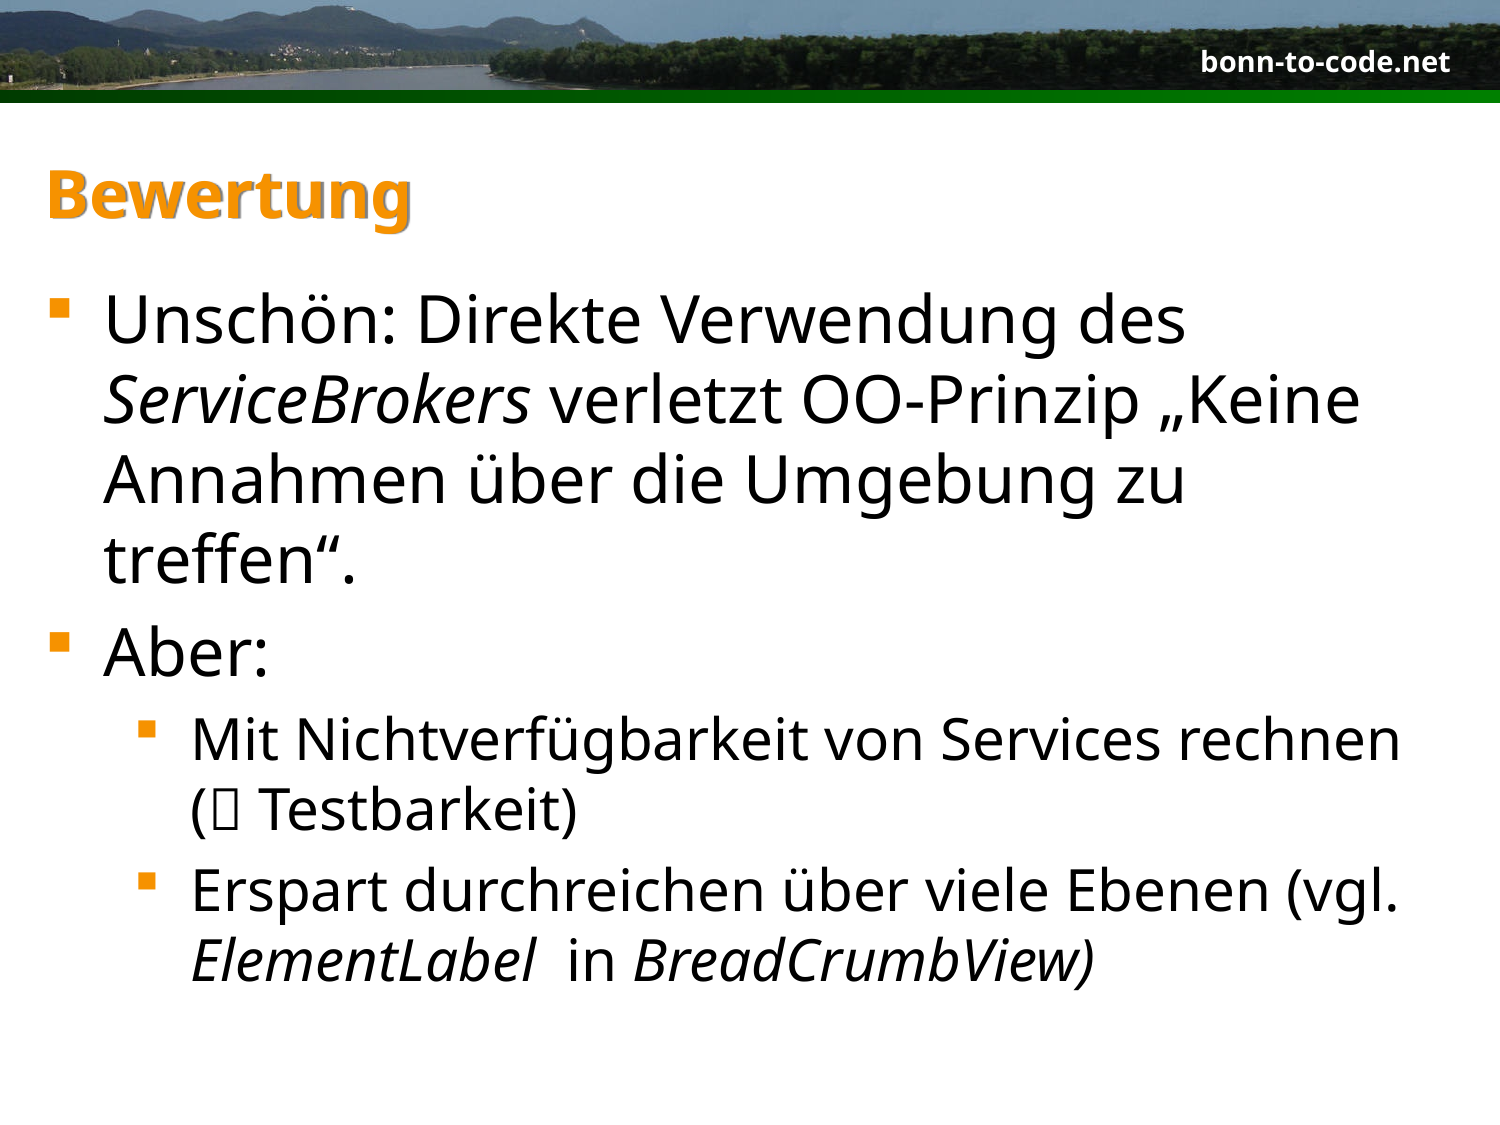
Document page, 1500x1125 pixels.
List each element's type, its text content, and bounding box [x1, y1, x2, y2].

list Unschön: Direkte Verwendung des ServiceBrokers verletzt OO-Prinzip „Keine Annahmen über die Umgebung zu treffen“. Aber: Mit Nichtverfügbarkeit von Services rechnen ( Testbarkeit) Erspart durchreichen über viele Ebenen (vgl. ElementLabel in BreadCrumbView) [29, 269, 1471, 1125]
picture [0, 0, 1500, 90]
title Bewertung [29, 113, 1471, 269]
